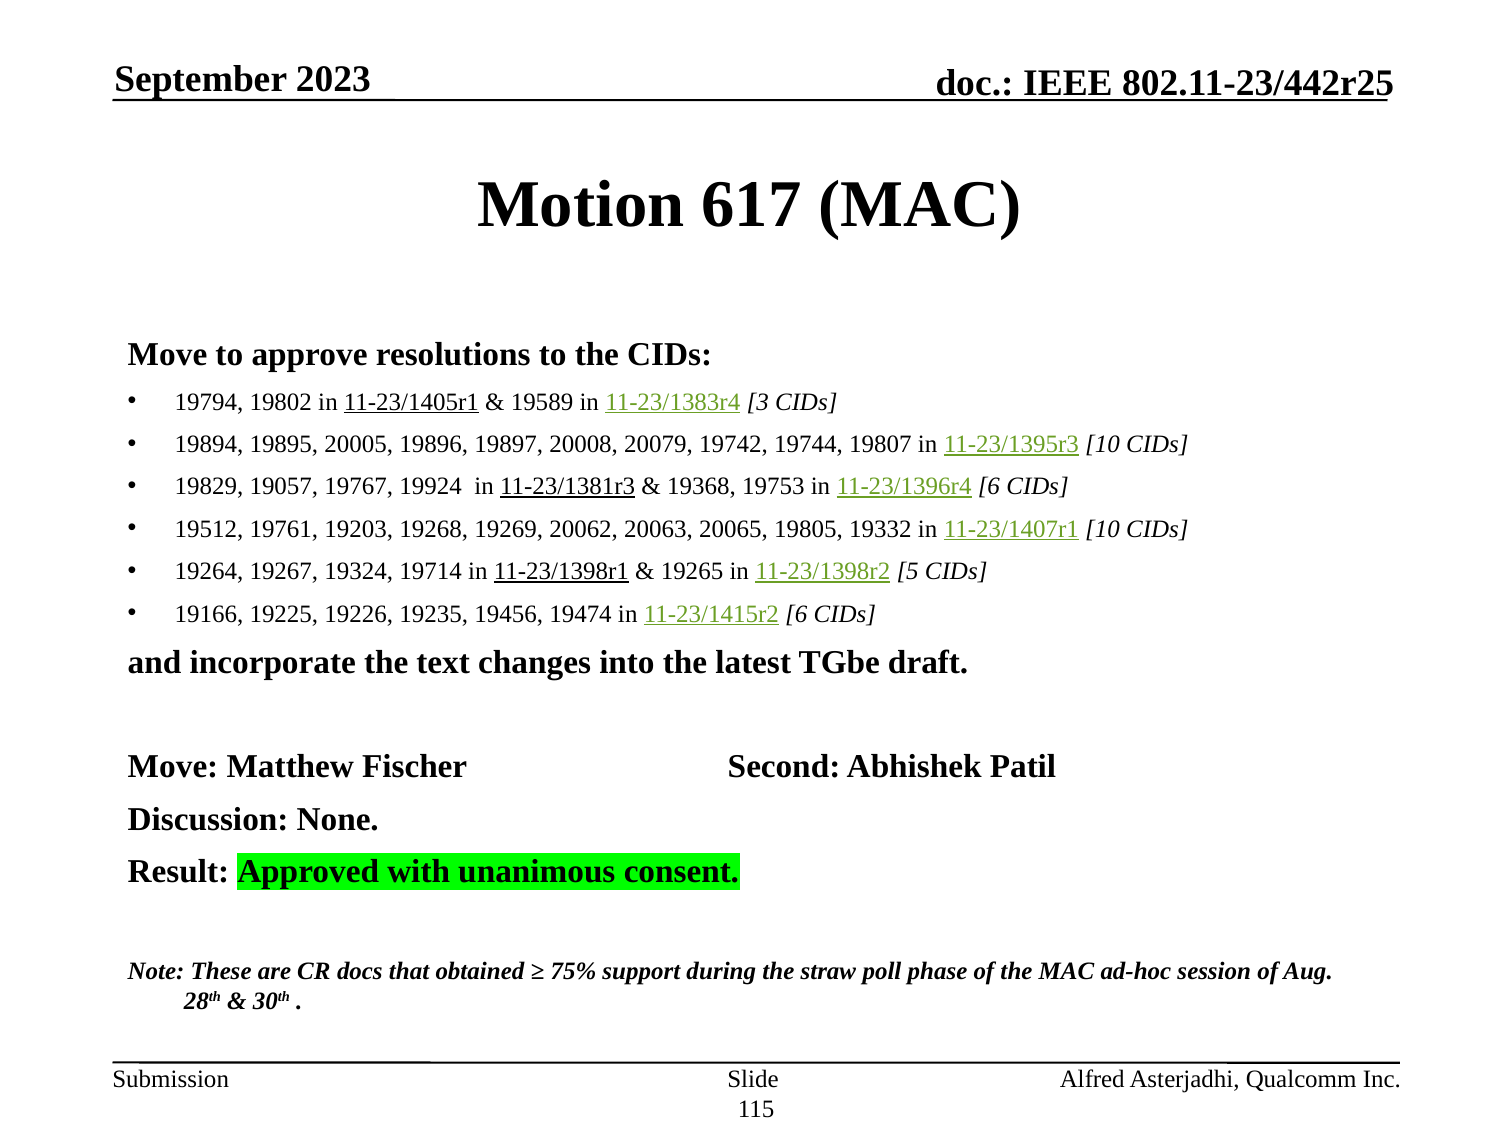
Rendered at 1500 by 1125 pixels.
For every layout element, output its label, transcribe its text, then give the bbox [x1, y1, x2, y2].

title Motion 617 (MAC) [112, 112, 1388, 288]
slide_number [114, 54, 423, 100]
footer Alfred Asterjadhi, Qualcomm Inc. [878, 1061, 1402, 1093]
slide_number Slide 115 [712, 1061, 800, 1123]
list Move to approve resolutions to the CIDs: 19794, 19802 in 11-23/1405r1 & 19589 in 11-23/1383r4 [3 CIDs] 19894, 19895, 20005, 19896, 19897, 20008, 20079, 19742, 19744, 19807 in 11-23/1395r3 [10 CIDs] 19829, 19057, 19767, 19924 in 11-23/1381r3 & 19368, 19753 in 11-23/1396r4 [6 CIDs] 19512, 19761, 19203, 19268, 19269, 20062, 20063, 20065, 19805, 19332 in 11-23/1407r1 [10 CIDs] 19264, 19267, 19324, 19714 in 11-23/1398r1 & 19265 in 11-23/1398r2 [5 CIDs] 19166, 19225, 19226, 19235, 19456, 19474 in 11-23/1415r2 [6 CIDs] and incorporate the text changes into the latest TGbe draft. Move: Matthew Fischer Second: Abhishek Patil Discussion: None. Result: Approved with unanimous consent. Note: These are CR docs that obtained ≥ 75% support during the straw poll phase of the MAC ad-hoc session of Aug. 28th & 30th . [112, 324, 1388, 1063]
